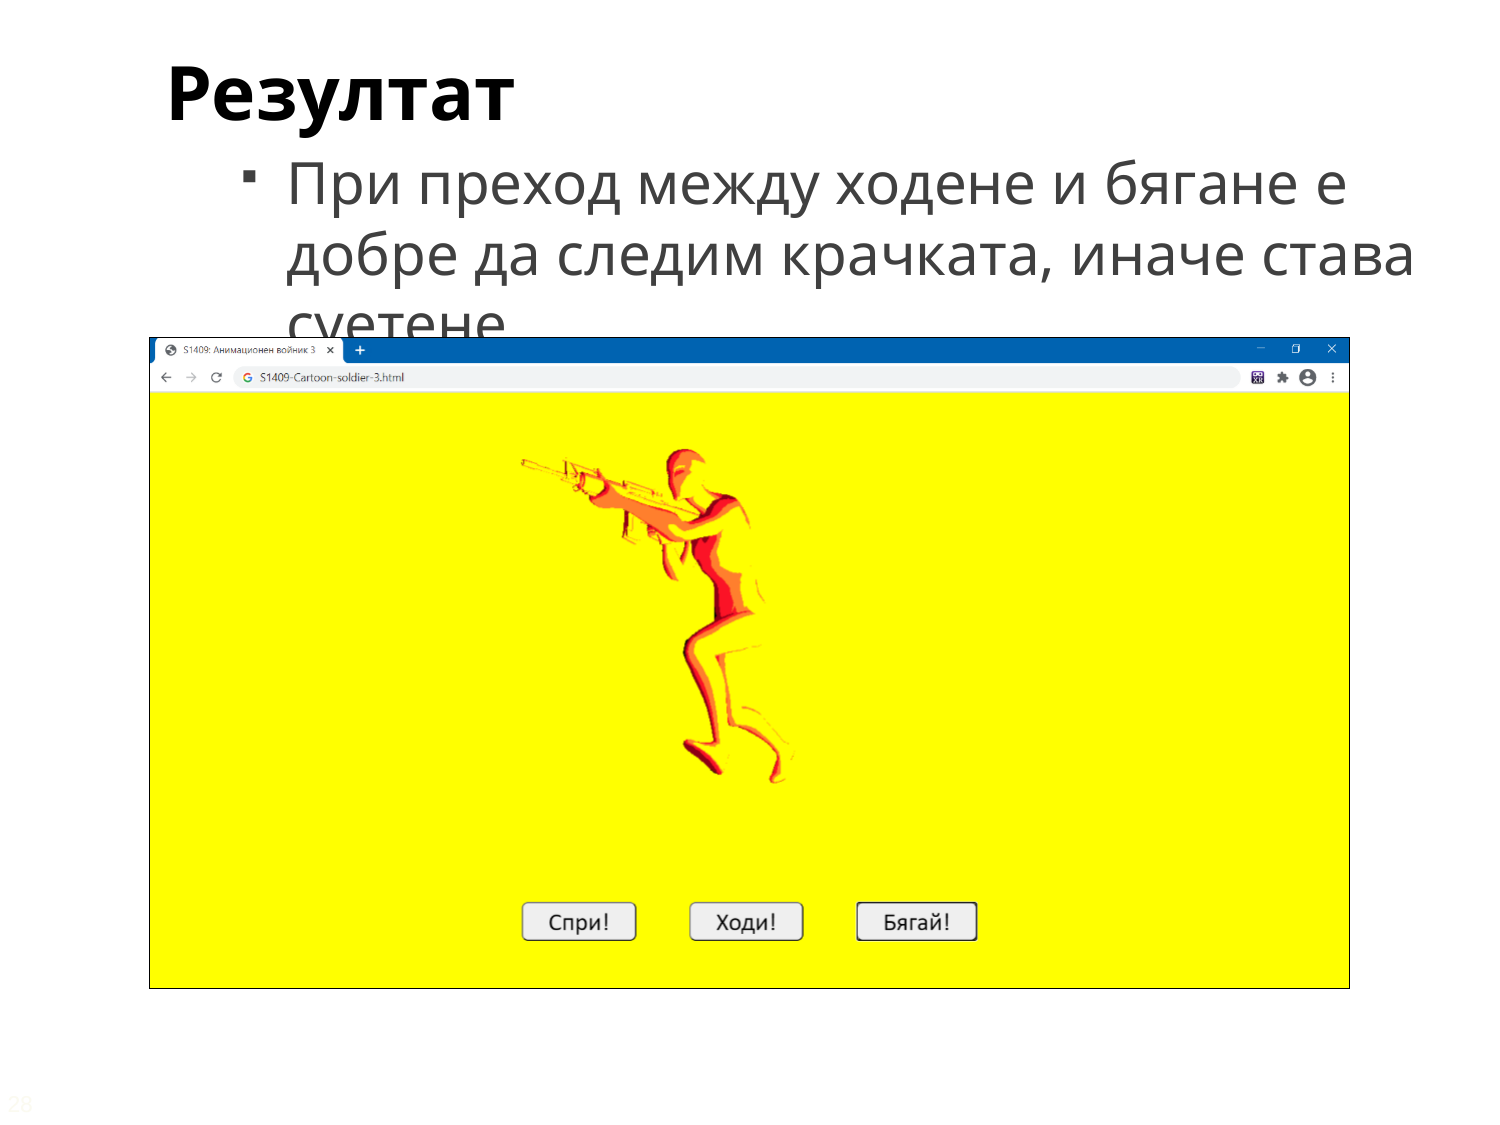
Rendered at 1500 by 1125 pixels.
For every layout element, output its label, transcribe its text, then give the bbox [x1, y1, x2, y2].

list Резултат При преход между ходене и бягане е добре да следим крачката, иначе става суетене [150, 37, 1488, 1113]
picture [149, 337, 1350, 989]
